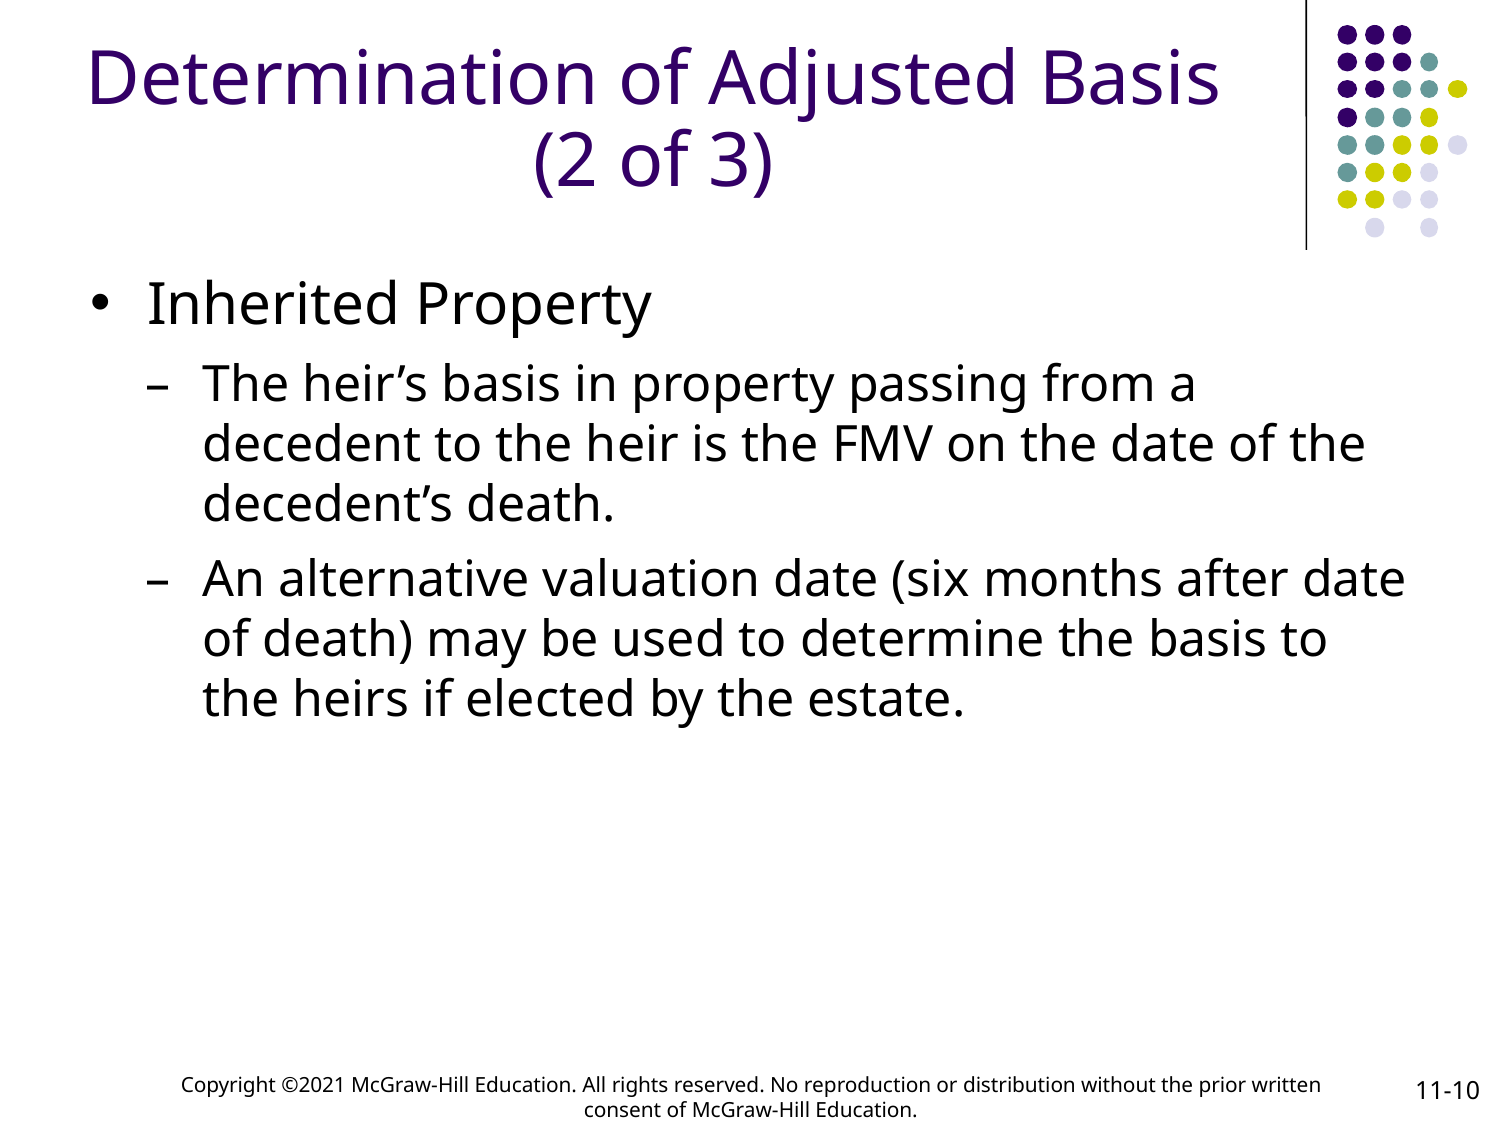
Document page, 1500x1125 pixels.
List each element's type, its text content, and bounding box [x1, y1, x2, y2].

slide_number 11-10 [1345, 1061, 1496, 1122]
title Determination of Adjusted Basis (2 of 3) [32, 8, 1275, 234]
list Inherited Property The heir’s basis in property passing from a decedent to the heir is the FMV on the date of the decedent’s death. An alternative valuation date (six months after date of death) may be used to determine the basis to the heirs if elected by the estate. [75, 259, 1425, 1062]
